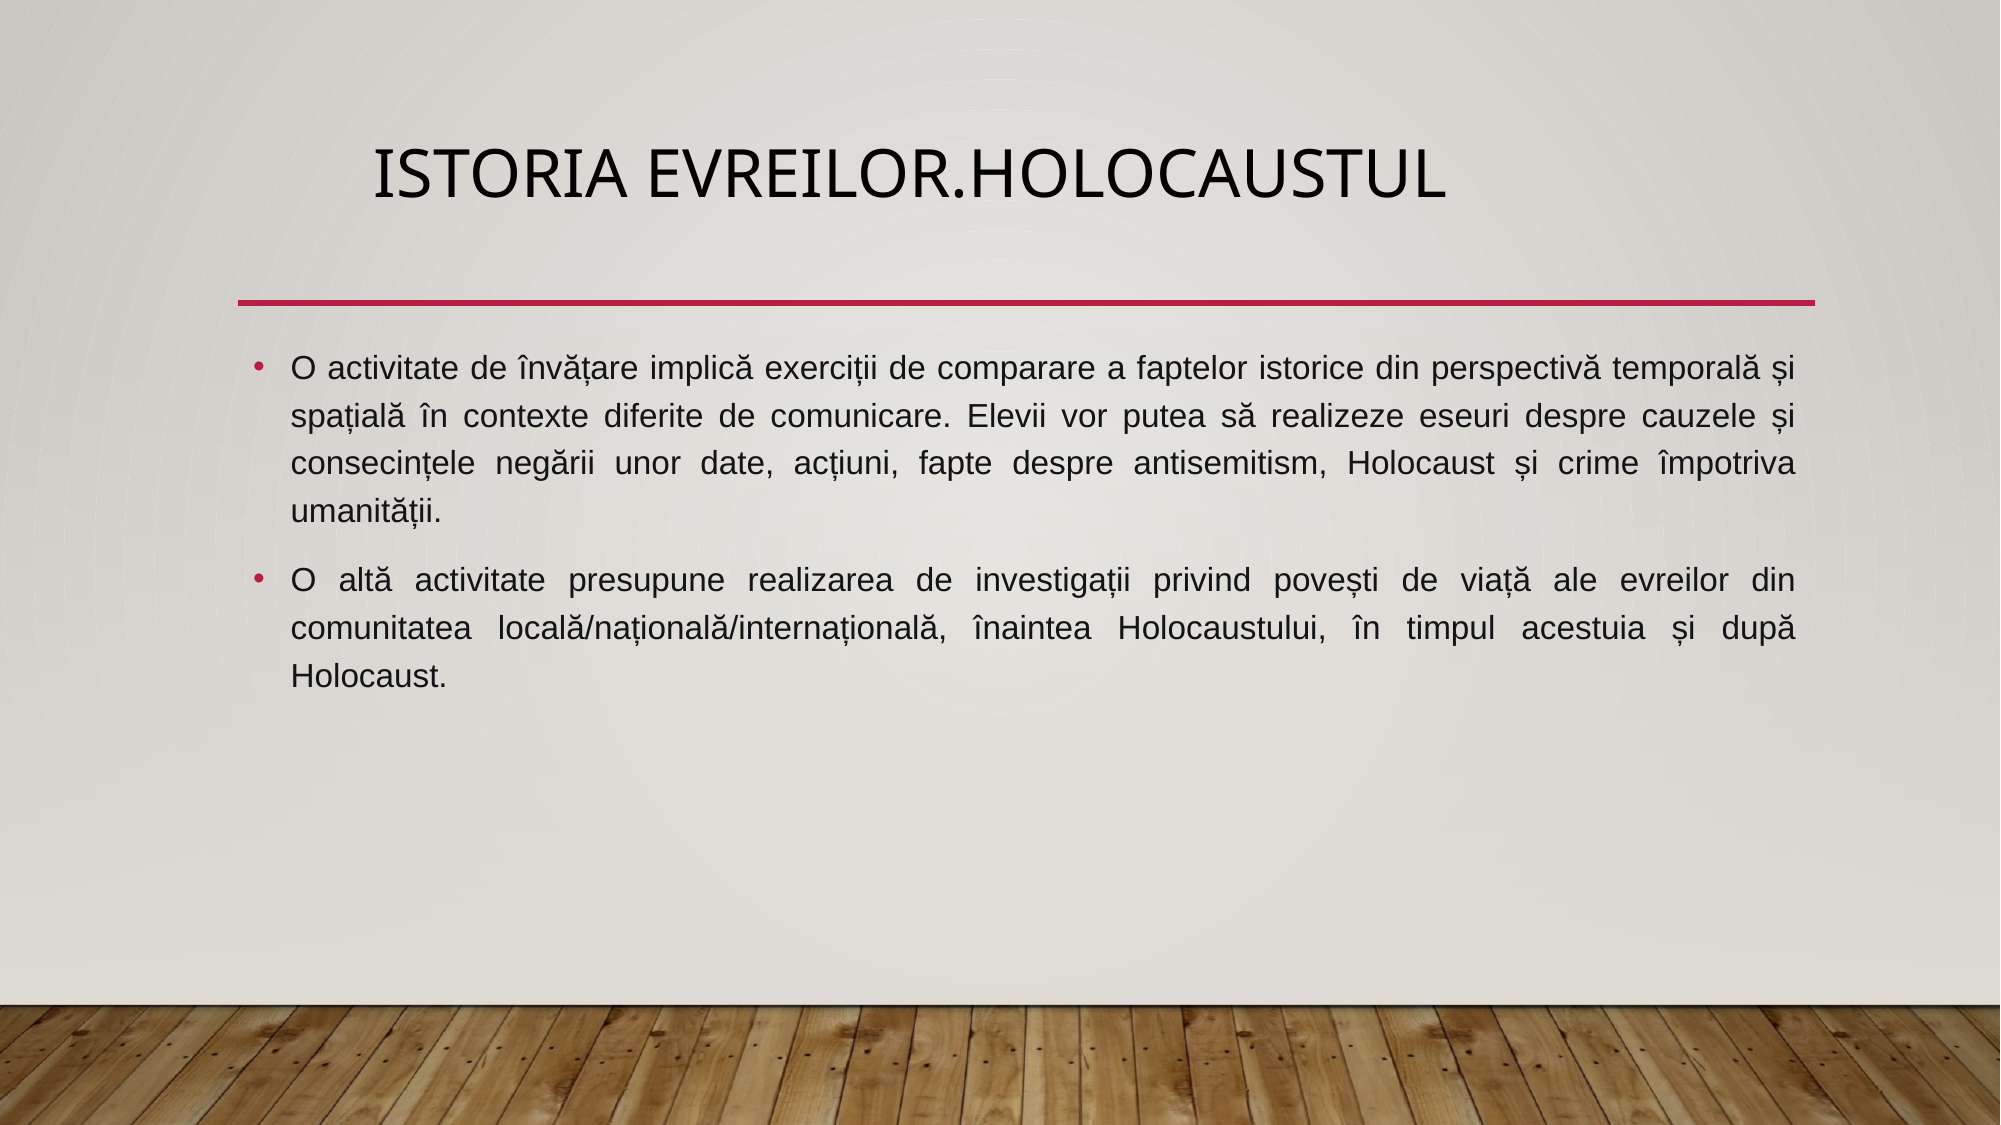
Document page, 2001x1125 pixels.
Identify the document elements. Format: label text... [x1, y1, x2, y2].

list O activitate de învățare implică exerciții de comparare a faptelor istorice din perspectivă temporală și spațială în contexte diferite de comunicare. Elevii vor putea să realizeze eseuri despre cauzele și consecințele negării unor date, acțiuni, fapte despre antisemitism, Holocaust și crime împotriva umanității. O altă activitate presupune realizarea de investigații privind povești de viață ale evreilor din comunitatea locală/națională/internațională, înaintea Holocaustului, în timpul acestuia și după Holocaust. [238, 330, 1814, 897]
picture [0, 1005, 2000, 1125]
title Istoria evreilor.holocaustul [238, 131, 1814, 305]
